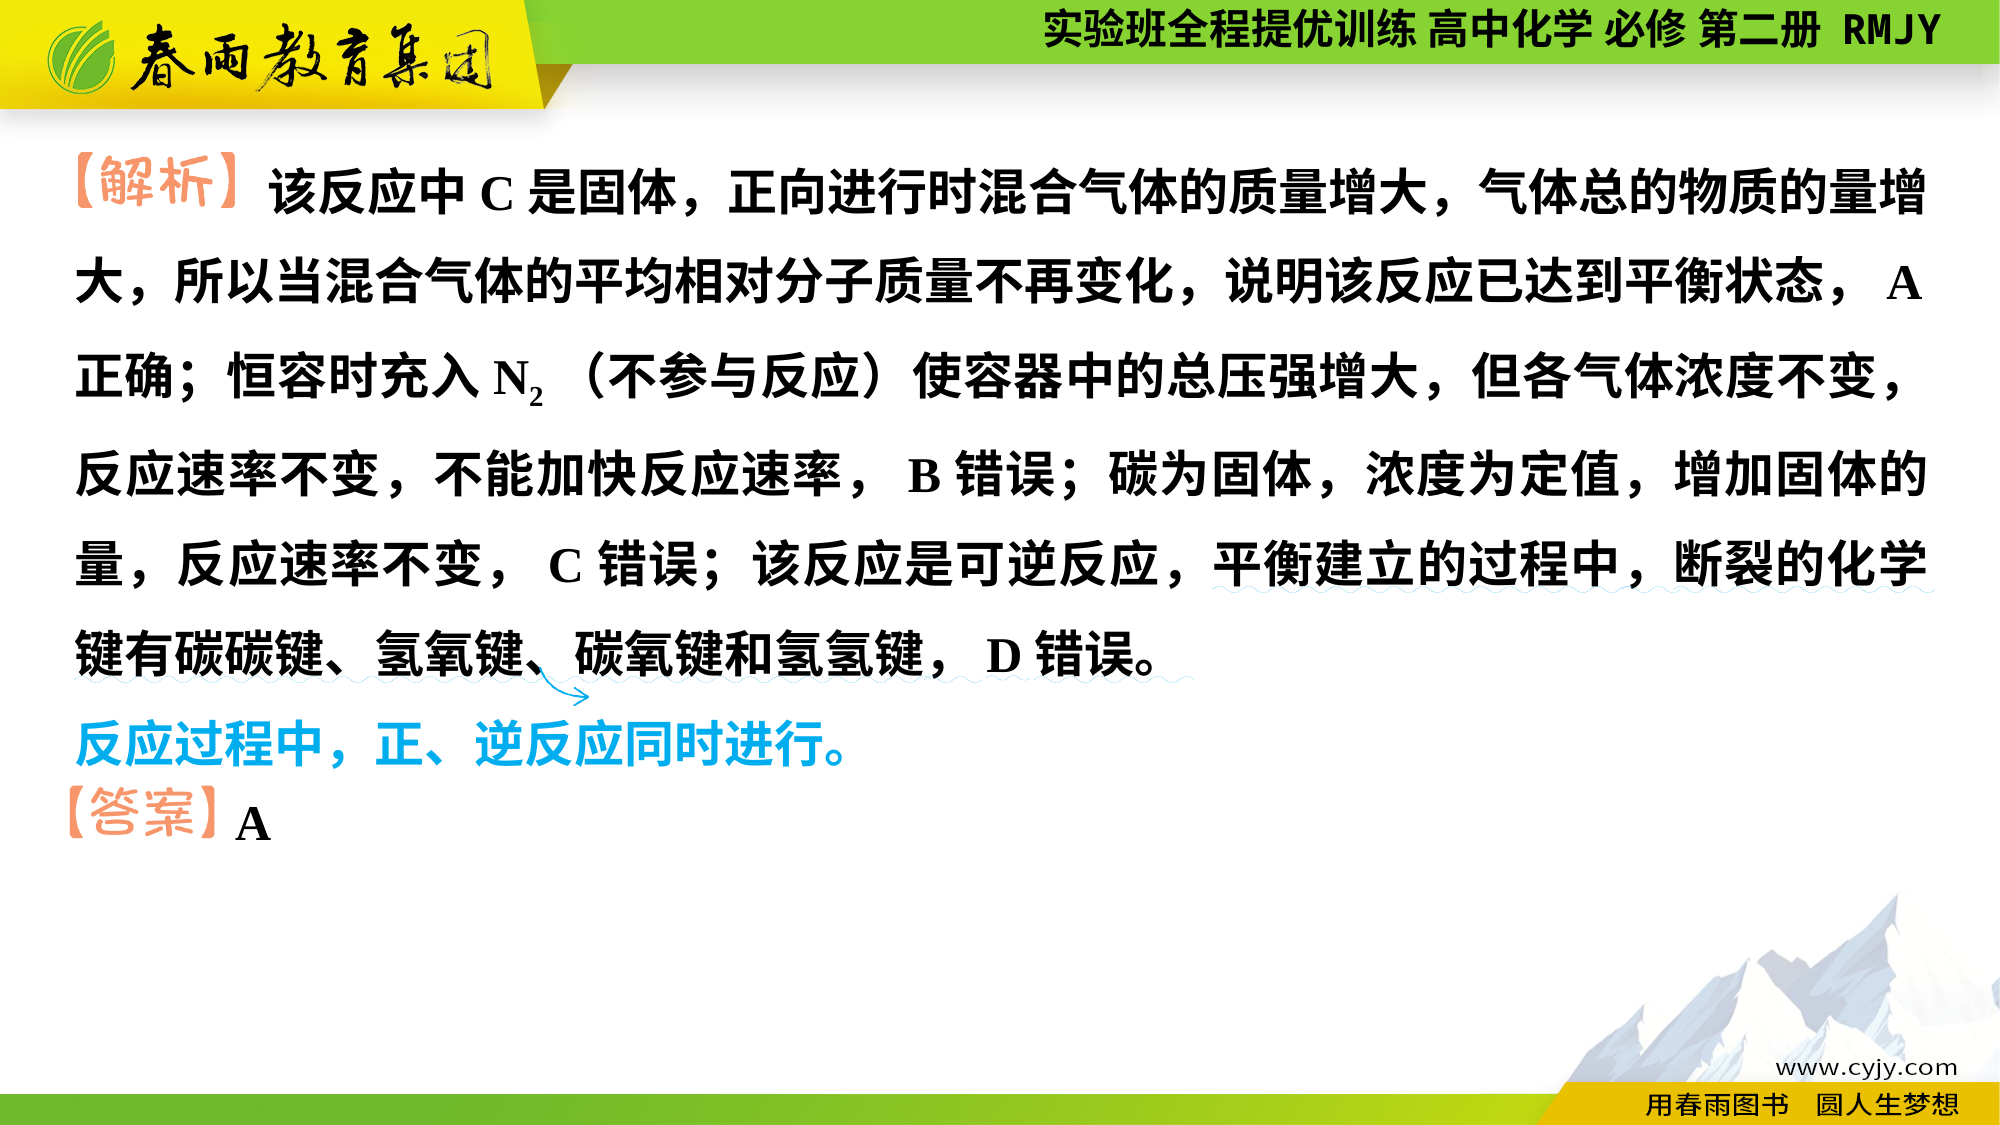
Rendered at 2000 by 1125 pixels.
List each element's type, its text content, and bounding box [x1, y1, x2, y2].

list 该反应中C是固体，正向进行时混合气体的质量增大，气体总的物质的量增大，所以当混合气体的平均相对分子质量不再变化，说明该反应已达到平衡状态，A正确；恒容时充入N2（不参与反应）使容器中的总压强增大，但各气体浓度不变，反应速率不变，不能加快反应速率，B错误；碳为固体，浓度为定值，增加固体的量，反应速率不变，C错误；该反应是可逆反应，平衡建立的过程中，断裂的化学键有碳碳键、氢氧键、碳氧键和氢氢键，D错误。 反应过程中，正、逆反应同时进行。 [59, 122, 1944, 763]
picture [0, 0, 2000, 1125]
text_box A [220, 752, 1944, 858]
